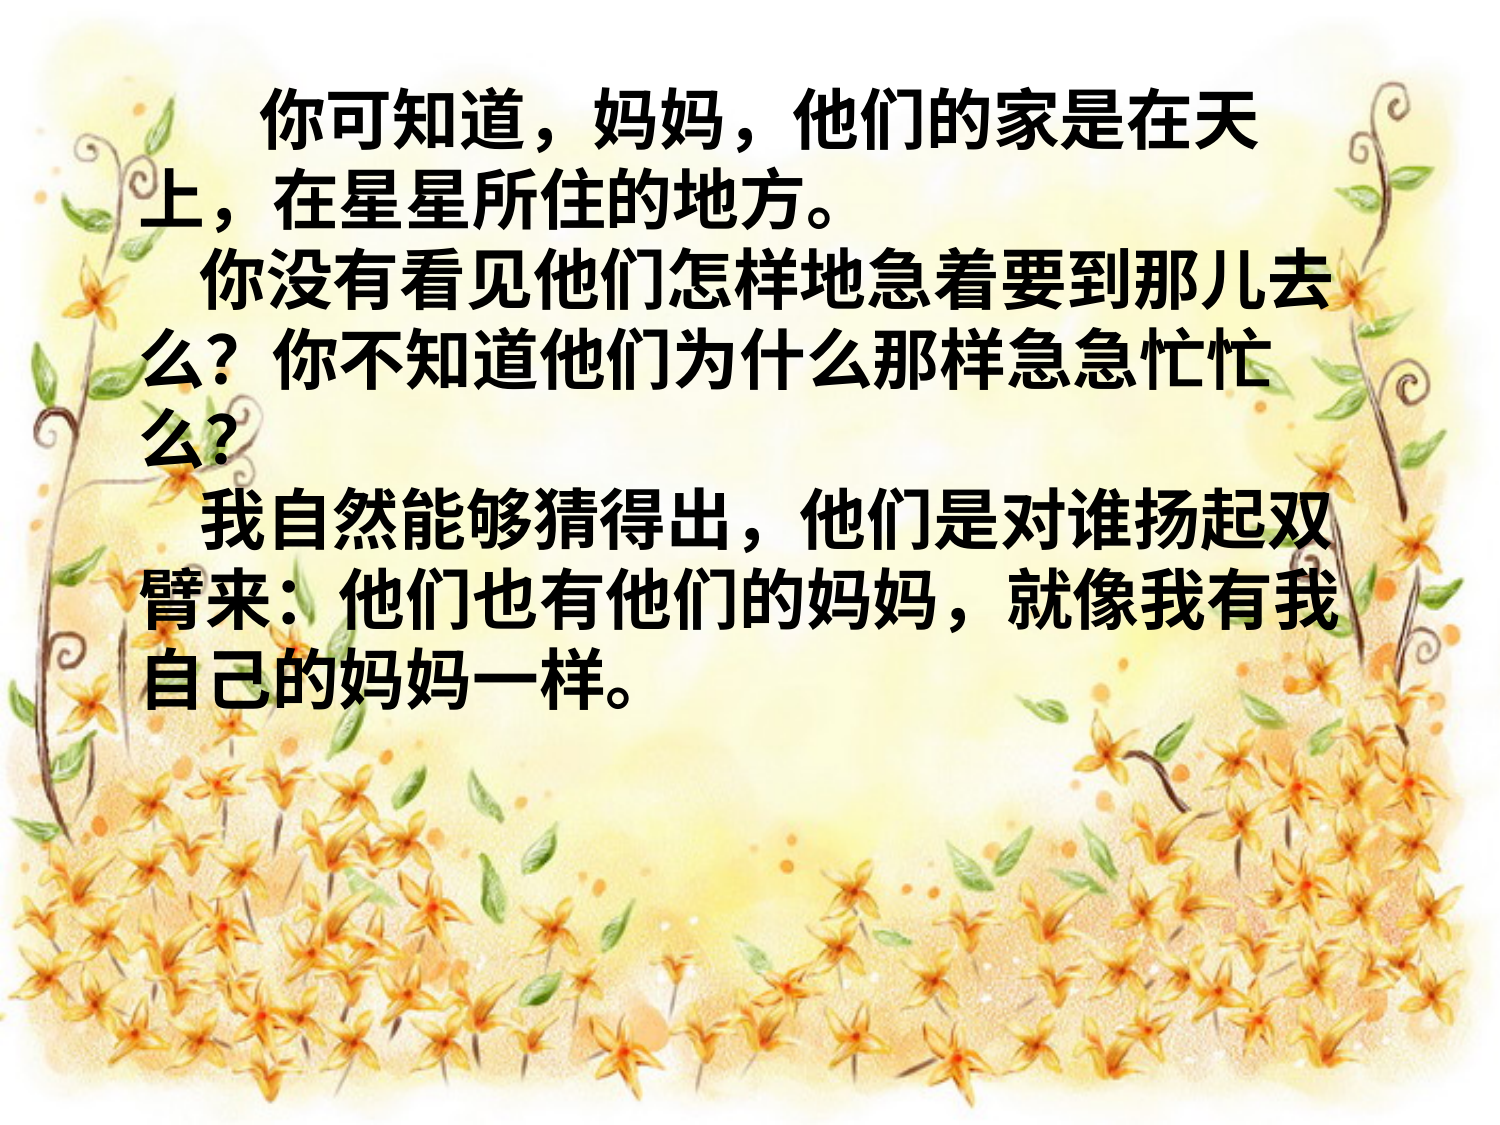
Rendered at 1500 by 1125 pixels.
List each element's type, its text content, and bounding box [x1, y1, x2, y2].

text_box 你可知道，妈妈，他们的家是在天上，在星星所住的地方。 你没有看见他们怎样地急着要到那儿去么？你不知道他们为什么那样急急忙忙么？ 我自然能够猜得出，他们是对谁扬起双臂来：他们也有他们的妈妈，就像我有我自己的妈妈一样。 [123, 30, 1376, 726]
picture [0, 0, 1500, 1125]
